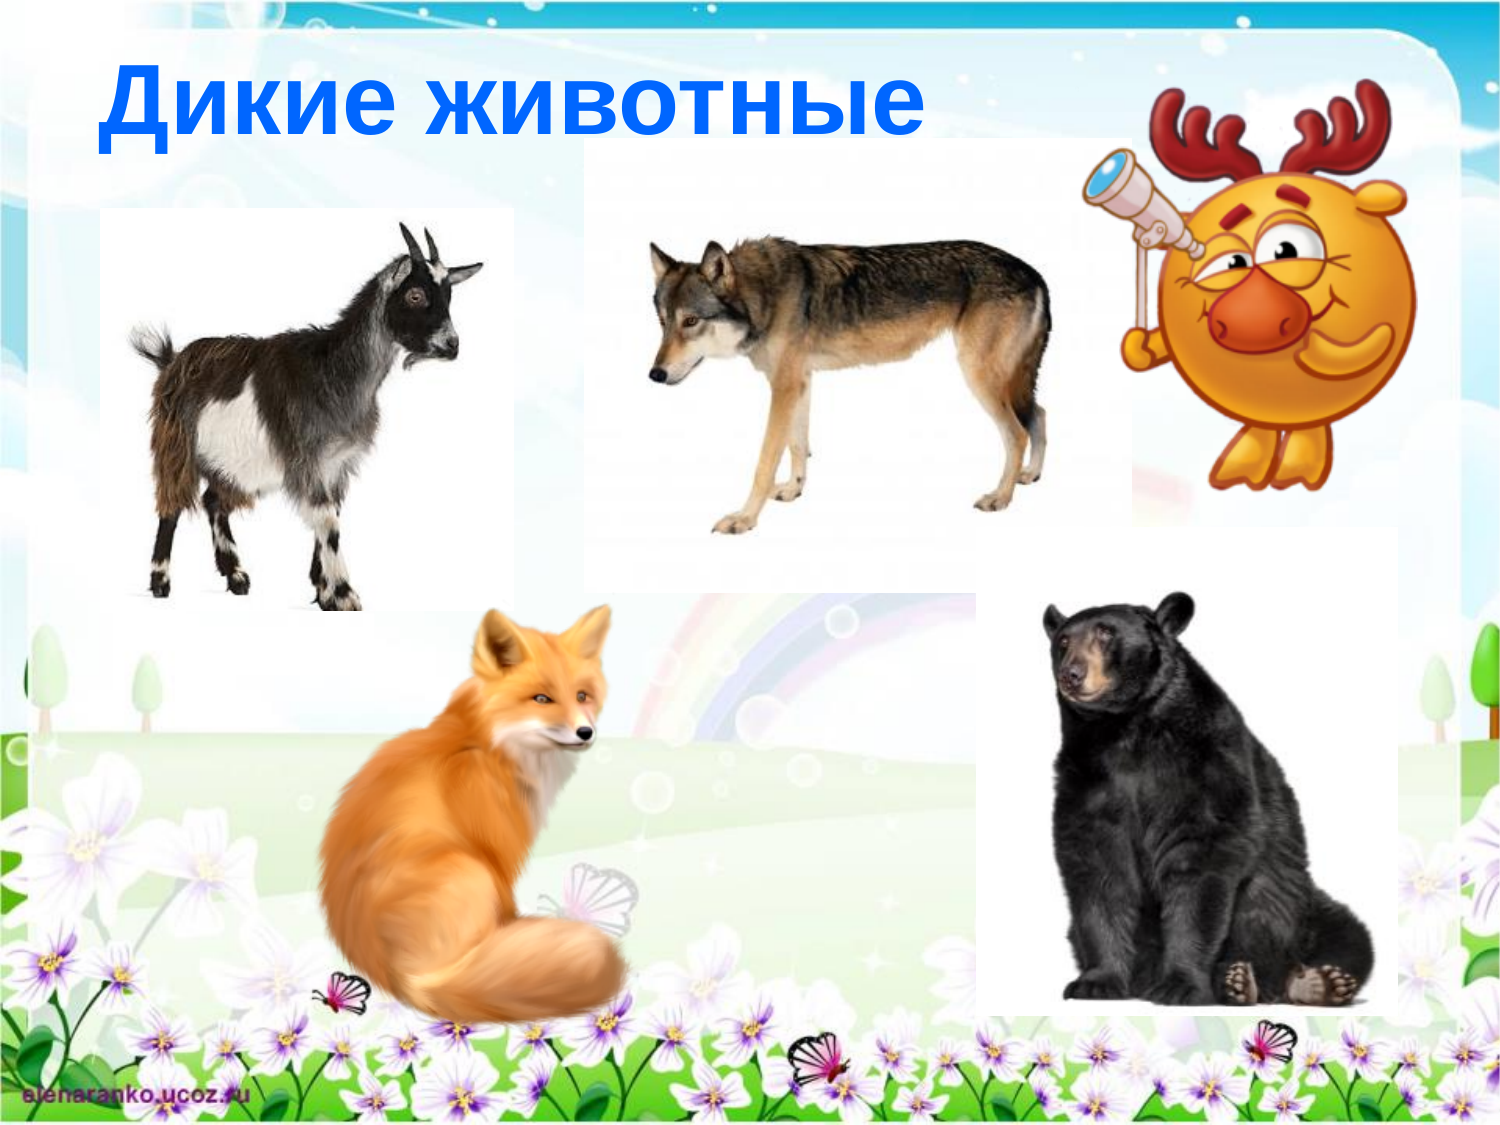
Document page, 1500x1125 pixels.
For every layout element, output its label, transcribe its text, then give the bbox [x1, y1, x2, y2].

picture [0, 0, 1500, 1125]
text_box Дикие животные [84, 27, 944, 162]
